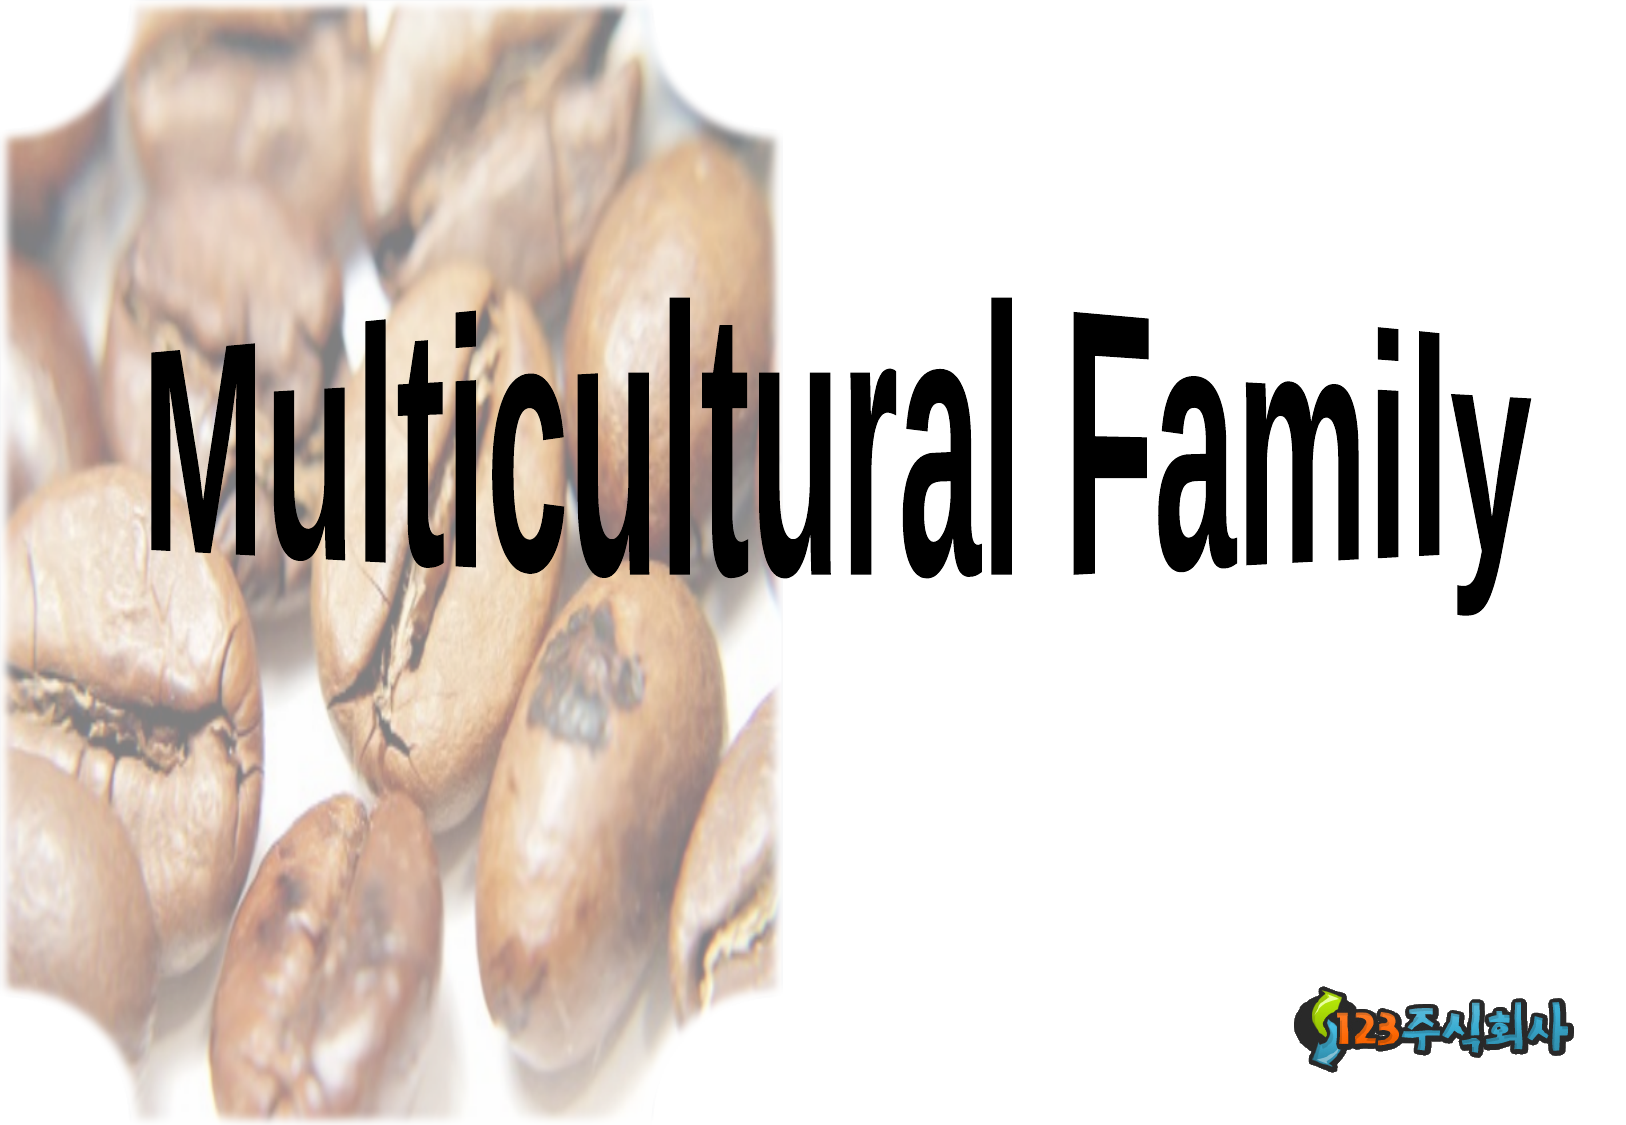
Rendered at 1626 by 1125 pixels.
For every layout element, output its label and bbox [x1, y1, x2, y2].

text_box [15, 15, 767, 1111]
picture [1279, 971, 1586, 1085]
